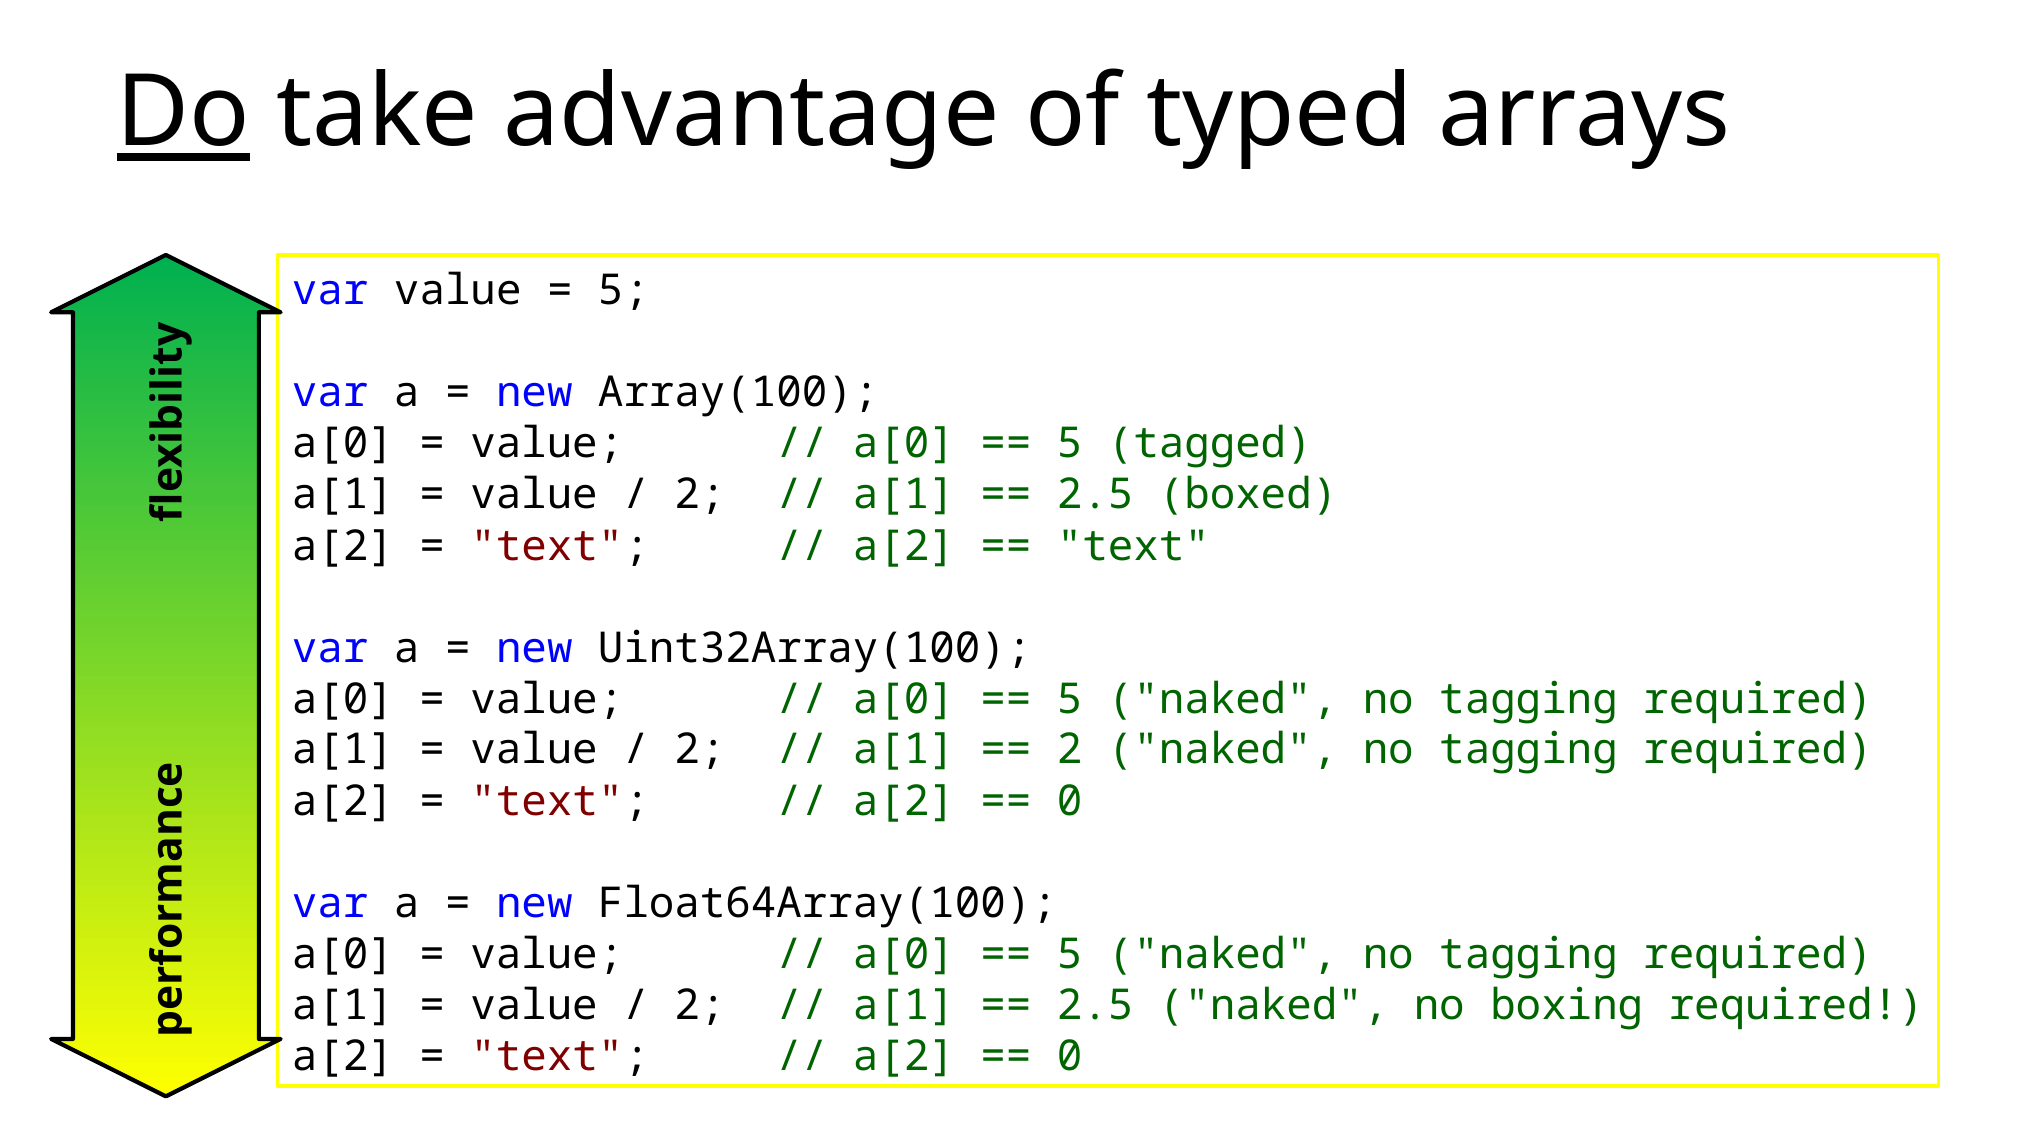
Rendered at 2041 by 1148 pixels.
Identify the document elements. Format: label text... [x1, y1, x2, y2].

text_box [49, 253, 283, 1099]
text_box performance [131, 747, 198, 1053]
title Do take advantage of typed arrays [86, 38, 1953, 150]
text_box var value = 5; var a = new Array(100); a[0] = value; // a[0] == 5 (tagged) a[1] = value / 2; // a[1] == 2.5 (boxed) a[2] = "text"; // a[2] == "text" var a = new Uint32Array(100); a[0] = value; // a[0] == 5 ("naked", no tagging required) a[1] = value / 2; // a[1] == 2 ("naked", no tagging required) a[2] = "text"; // a[2] == 0 var a = new Float64Array(100); a[0] = value; // a[0] == 5 ("naked", no tagging required) a[1] = value / 2; // a[1] == 2.5 ("naked", no boxing required!) a[2] = "text"; // a[2] == 0 [275, 253, 1941, 1088]
text_box flexibility [131, 307, 198, 538]
